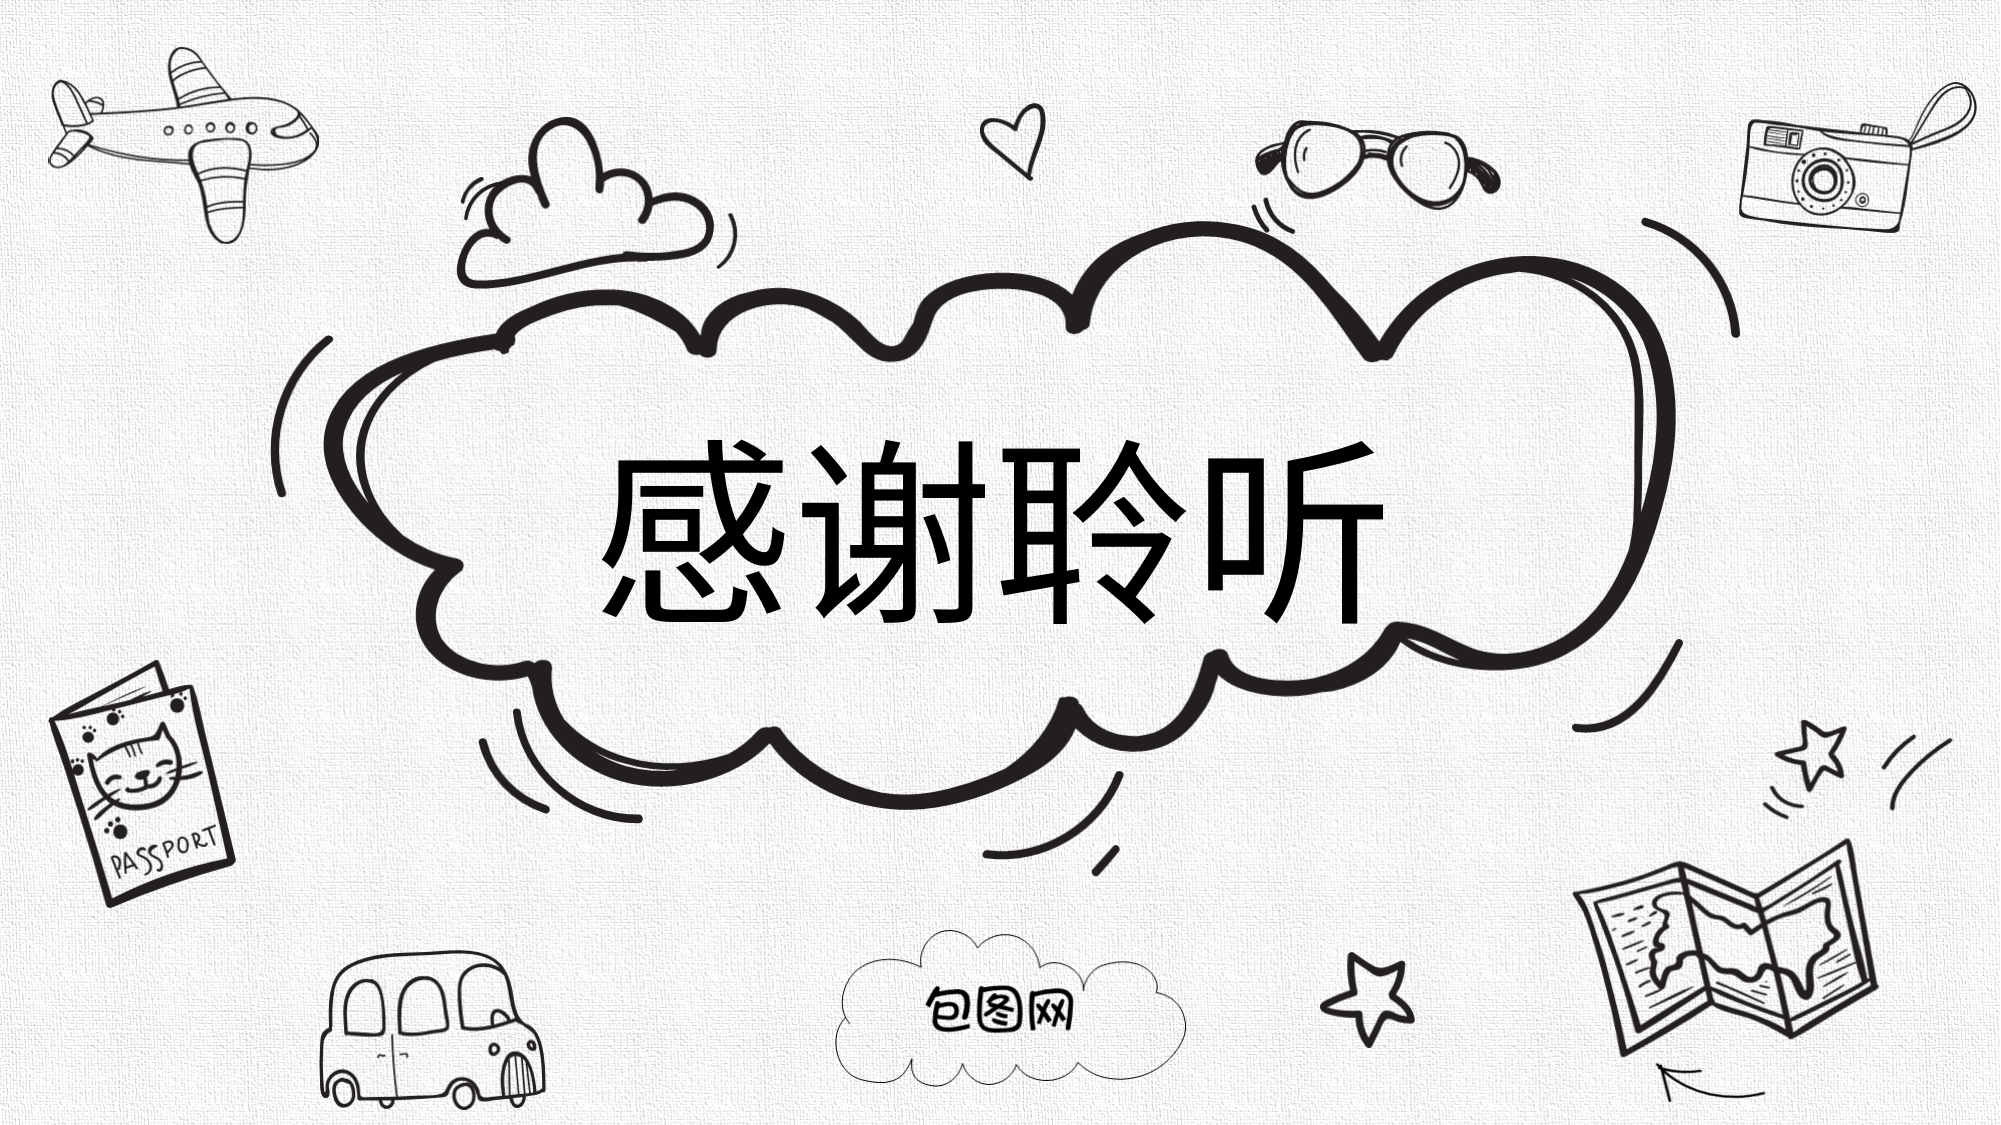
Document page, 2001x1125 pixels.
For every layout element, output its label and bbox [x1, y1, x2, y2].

text_box [835, 930, 1188, 1087]
text_box [456, 116, 738, 289]
picture [0, 0, 2001, 1125]
text_box [478, 708, 643, 825]
text_box [981, 770, 1124, 877]
